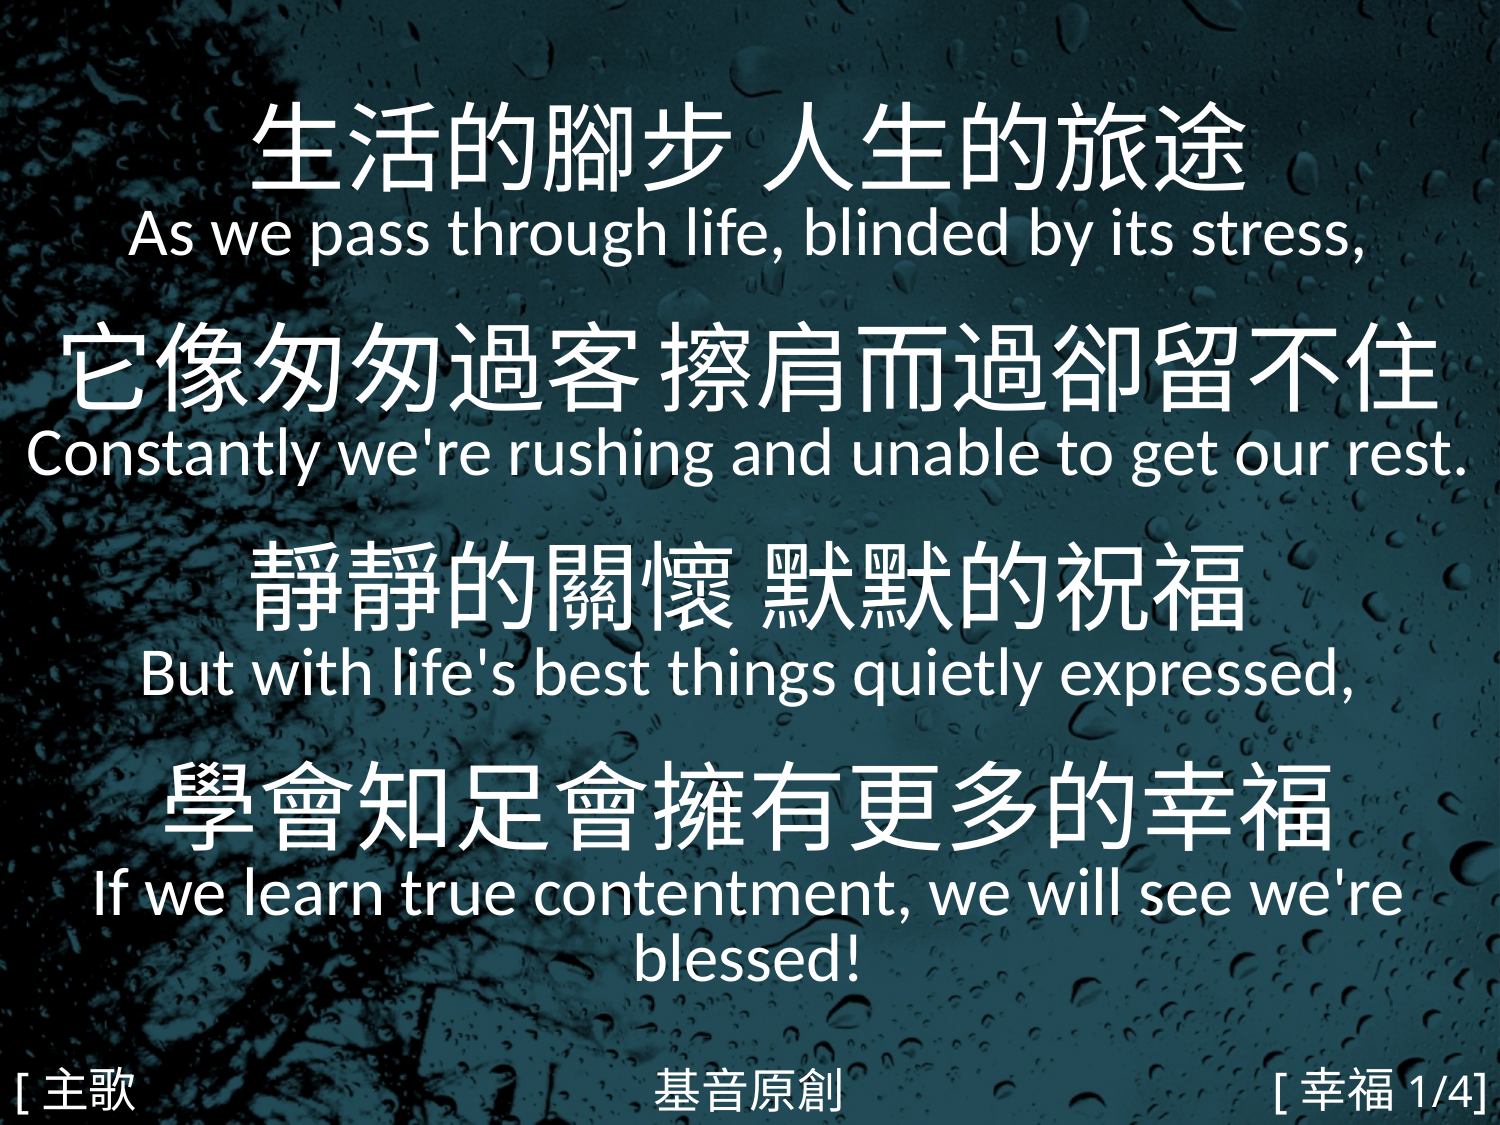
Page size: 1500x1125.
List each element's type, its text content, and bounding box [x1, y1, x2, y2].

text_box 基音原創 [0, 1053, 1500, 1125]
text_box 生活的腳步 人生的旅途 As we pass through life, blinded by its stress, 它像匆匆過客 擦肩而過卻留不住 Constantly we're rushing and unable to get our rest. 靜靜的關懷 默默的祝福 But with life's best things quietly expressed, 學會知足會擁有更多的幸福 If we learn true contentment, we will see we're blessed! [0, 101, 1499, 895]
picture [0, 0, 1500, 1053]
